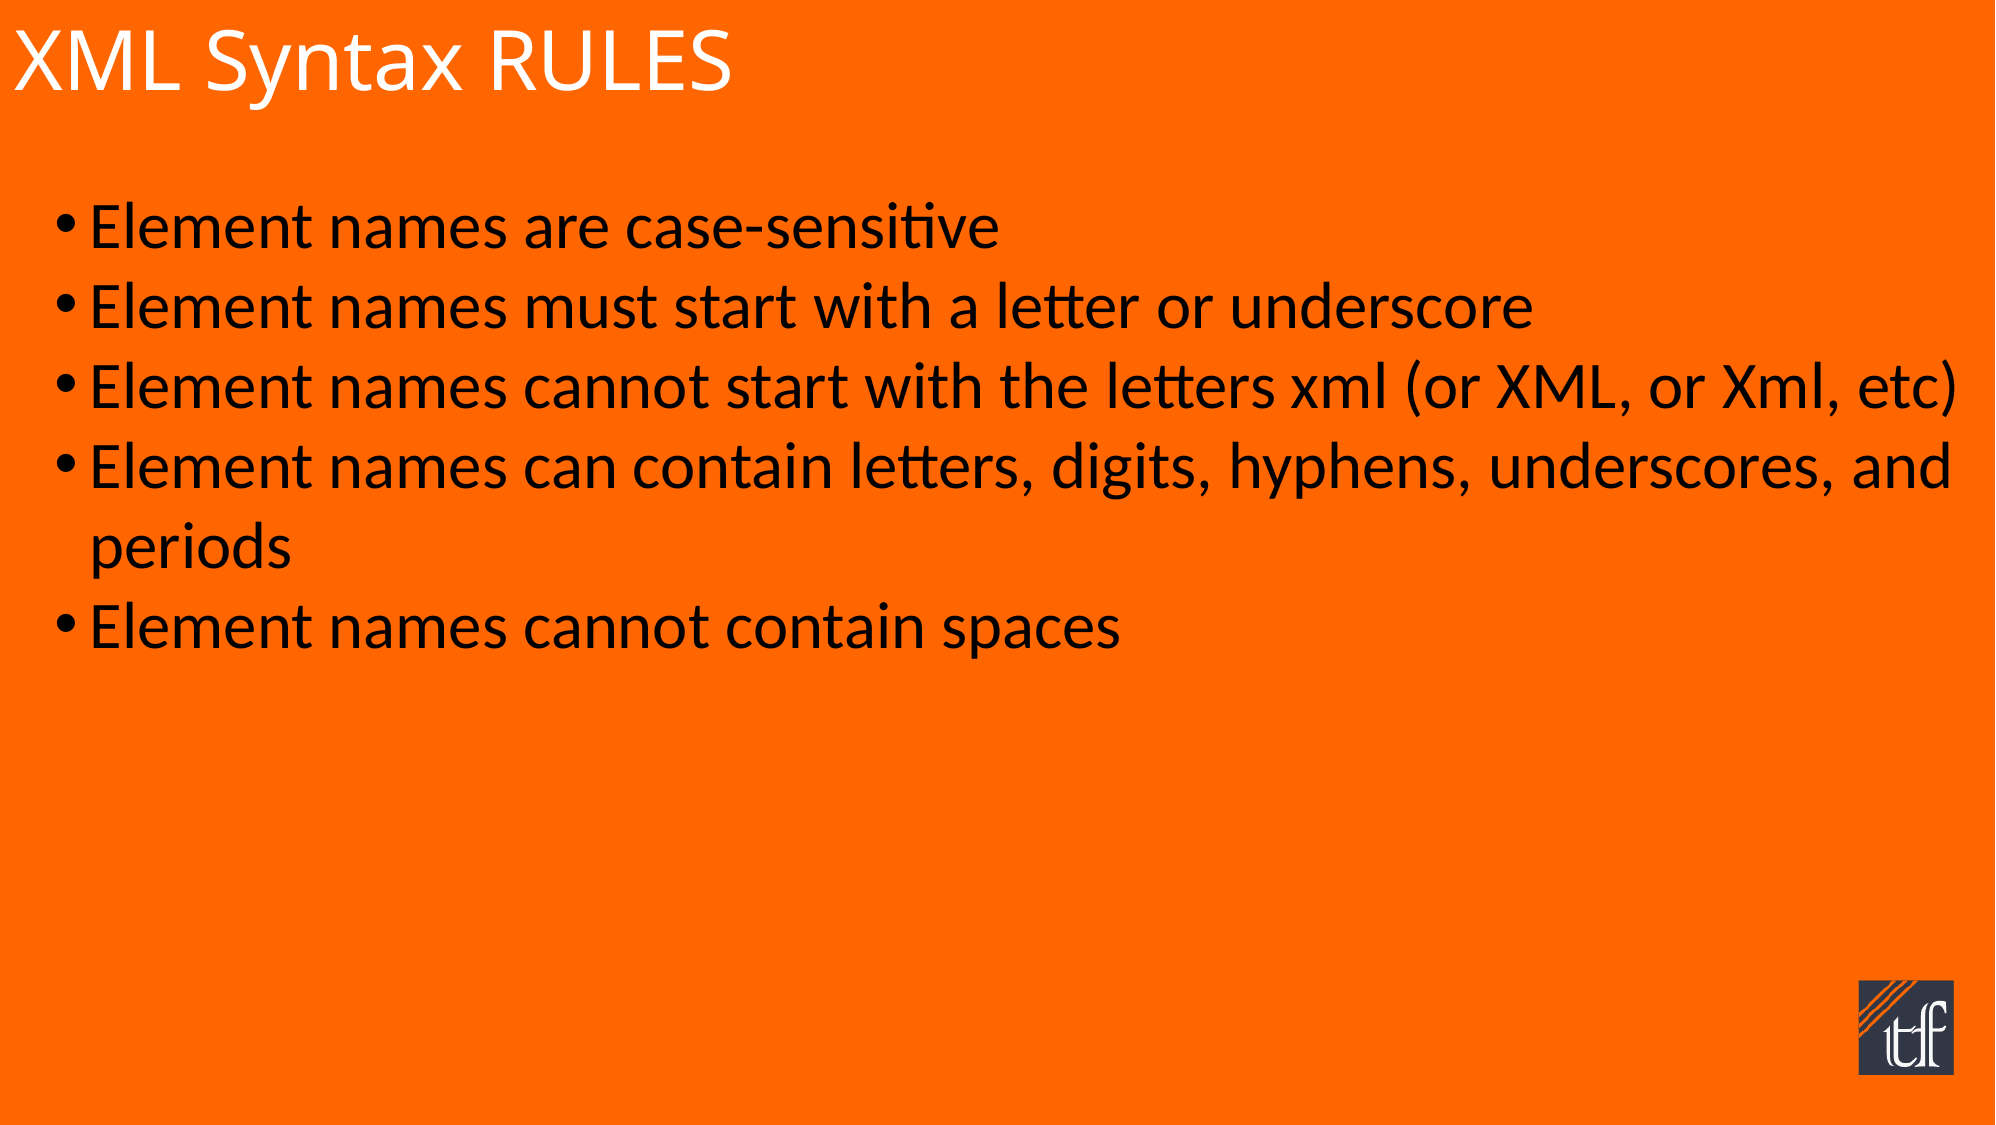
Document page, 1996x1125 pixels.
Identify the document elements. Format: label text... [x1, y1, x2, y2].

text_box Element names are case-sensitive Element names must start with a letter or underscore Element names cannot start with the letters xml (or XML, or Xml, etc) Element names can contain letters, digits, hyphens, underscores, and periods Element names cannot contain spaces [0, 174, 1996, 670]
picture [1847, 966, 1955, 1076]
text_box XML Syntax RULES [0, 0, 1996, 115]
